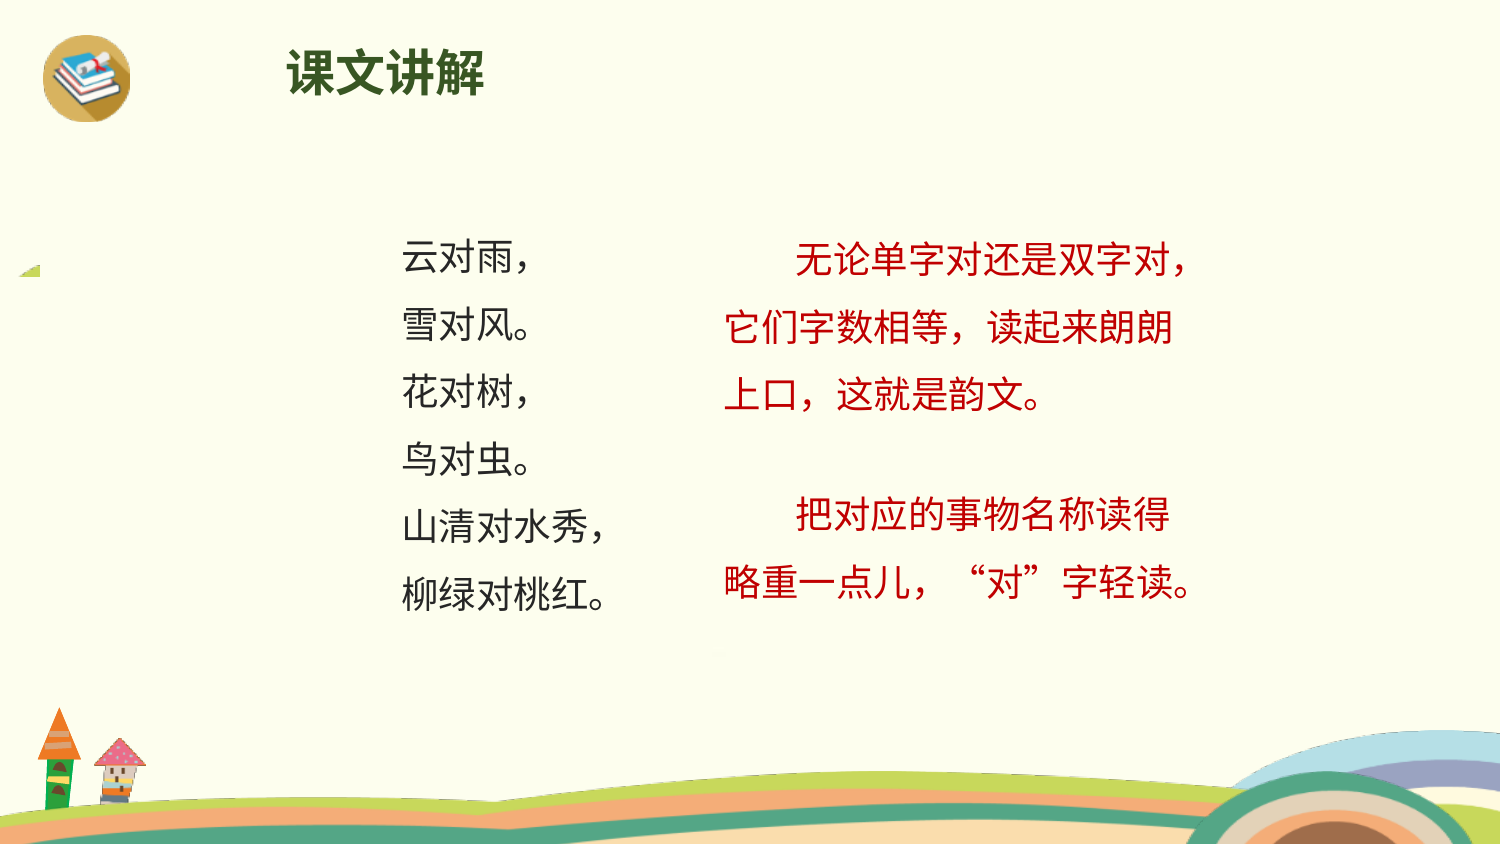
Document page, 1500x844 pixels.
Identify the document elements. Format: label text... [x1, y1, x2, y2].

text_box 云对雨， 雪对风。 花对树， 鸟对虫。 山清对水秀， 柳绿对桃红。 [349, 203, 628, 623]
text_box 课文讲解 [274, 35, 498, 107]
text_box 无论单字对还是双字对，它们字数相等，读起来朗朗上口，这就是韵文。 [708, 206, 1193, 424]
text_box 把对应的事物名称读得略重一点儿，“对”字轻读。 [708, 461, 1193, 612]
picture [0, 0, 1500, 844]
